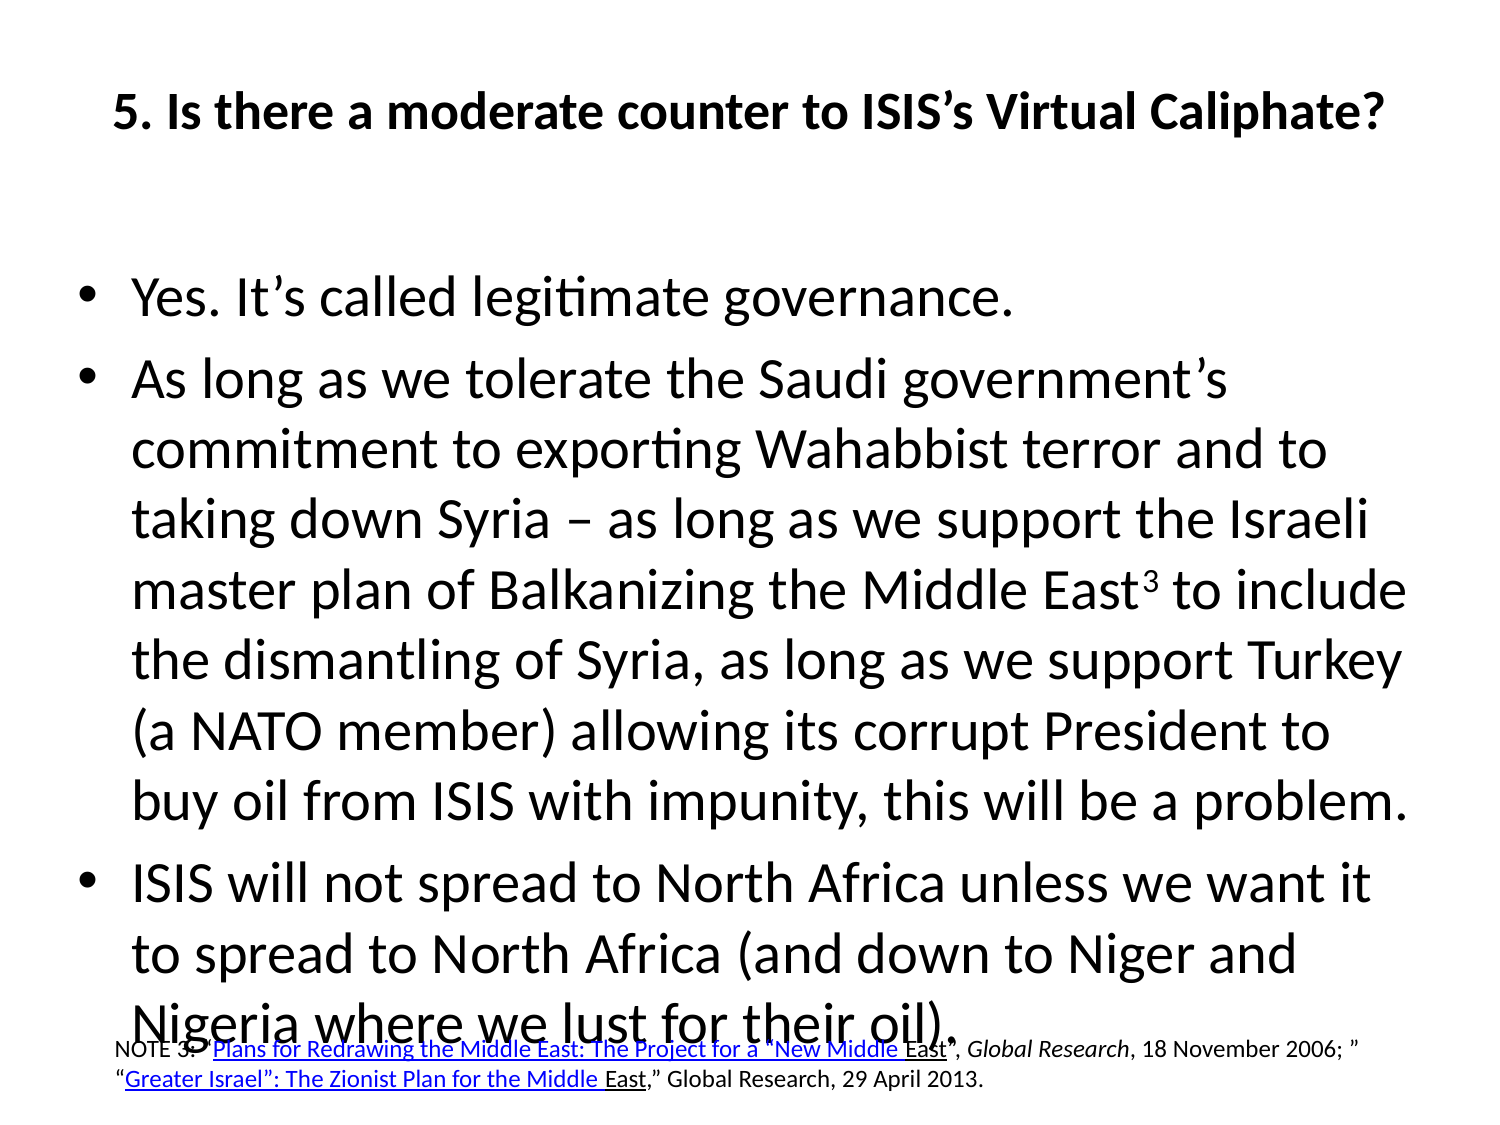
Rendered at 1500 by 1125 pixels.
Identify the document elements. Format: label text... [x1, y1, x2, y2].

text_box NOTE 3: “Plans for Redrawing the Middle East: The Project for a “New Middle East”, Global Research, 18 November 2006; ” “Greater Israel”: The Zionist Plan for the Middle East,” Global Research, 29 April 2013. [99, 1024, 1375, 1100]
title 5. Is there a moderate counter to ISIS’s Virtual Caliphate? [75, 0, 1425, 175]
list Yes. It’s called legitimate governance. As long as we tolerate the Saudi government’s commitment to exporting Wahabbist terror and to taking down Syria – as long as we support the Israeli master plan of Balkanizing the Middle East3 to include the dismantling of Syria, as long as we support Turkey (a NATO member) allowing its corrupt President to buy oil from ISIS with impunity, this will be a problem. ISIS will not spread to North Africa unless we want it to spread to North Africa (and down to Niger and Nigeria where we lust for their oil). [62, 249, 1438, 1075]
